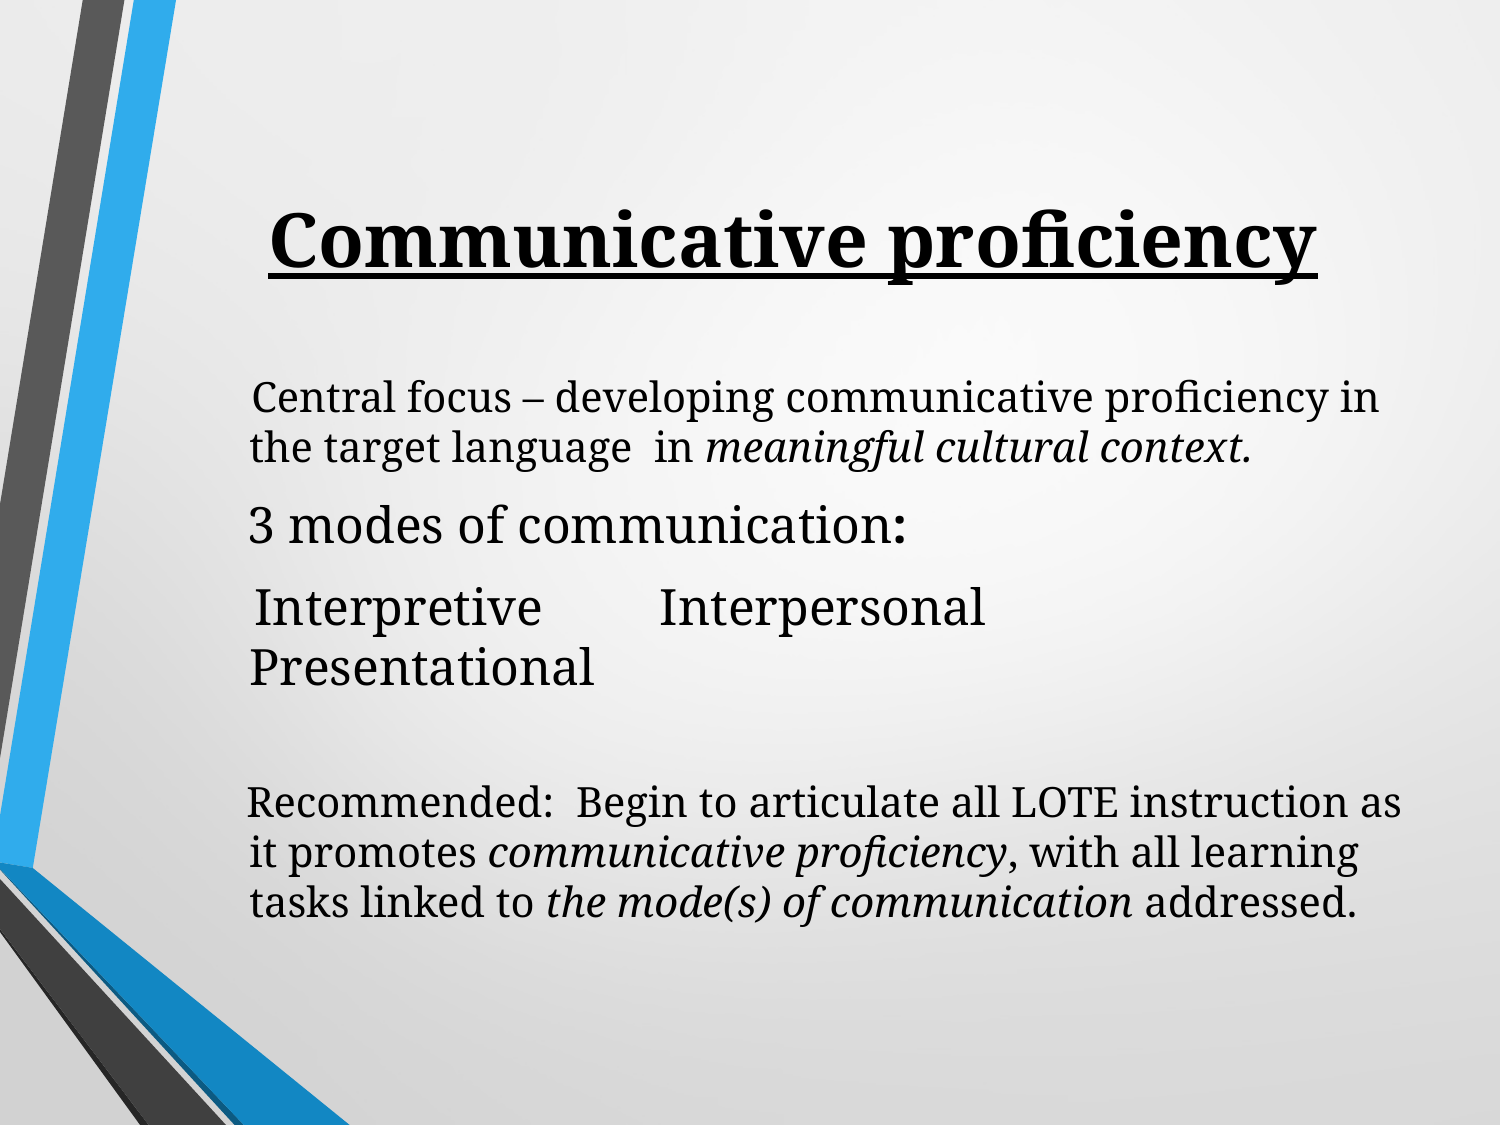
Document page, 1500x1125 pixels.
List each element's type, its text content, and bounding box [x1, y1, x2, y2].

list Central focus – developing communicative proficiency in the target language in meaningful cultural context. 3 modes of communication: Interpretive Interpersonal Presentational Recommended: Begin to articulate all LOTE instruction as it promotes communicative proficiency, with all learning tasks linked to the mode(s) of communication addressed. [187, 375, 1452, 922]
title Communicative proficiency [161, 75, 1425, 400]
